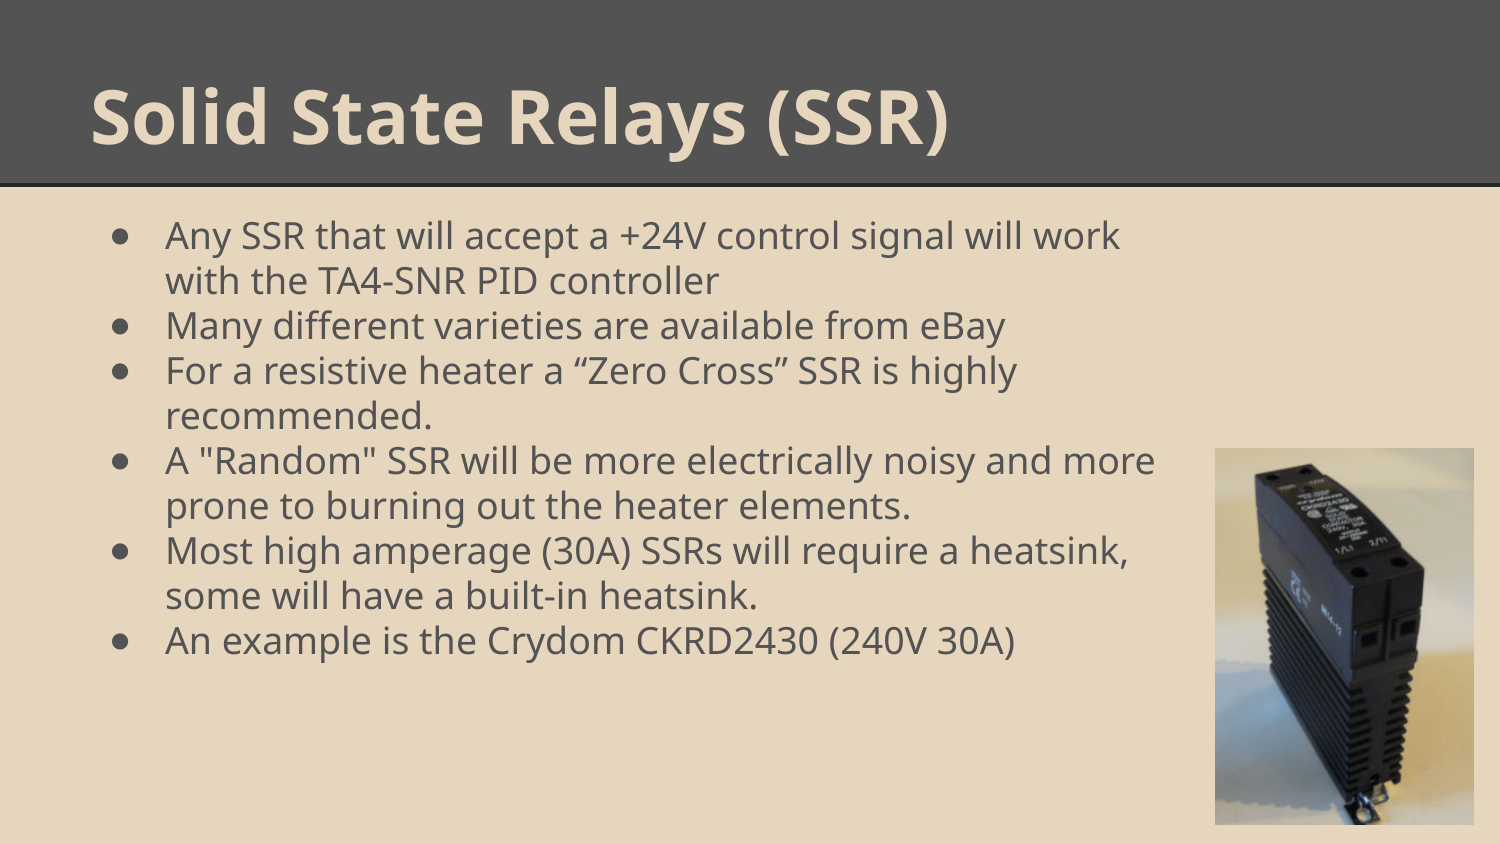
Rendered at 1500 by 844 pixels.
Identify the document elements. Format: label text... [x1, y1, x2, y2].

title Solid State Relays (SSR) [75, 33, 1425, 175]
list Any SSR that will accept a +24V control signal will work with the TA4-SNR PID controller Many different varieties are available from eBay For a resistive heater a “Zero Cross” SSR is highly recommended. A "Random" SSR will be more electrically noisy and more prone to burning out the heater elements. Most high amperage (30A) SSRs will require a heatsink, some will have a built-in heatsink. An example is the Crydom CKRD2430 (240V 30A) [75, 196, 1198, 808]
picture [1214, 447, 1475, 825]
